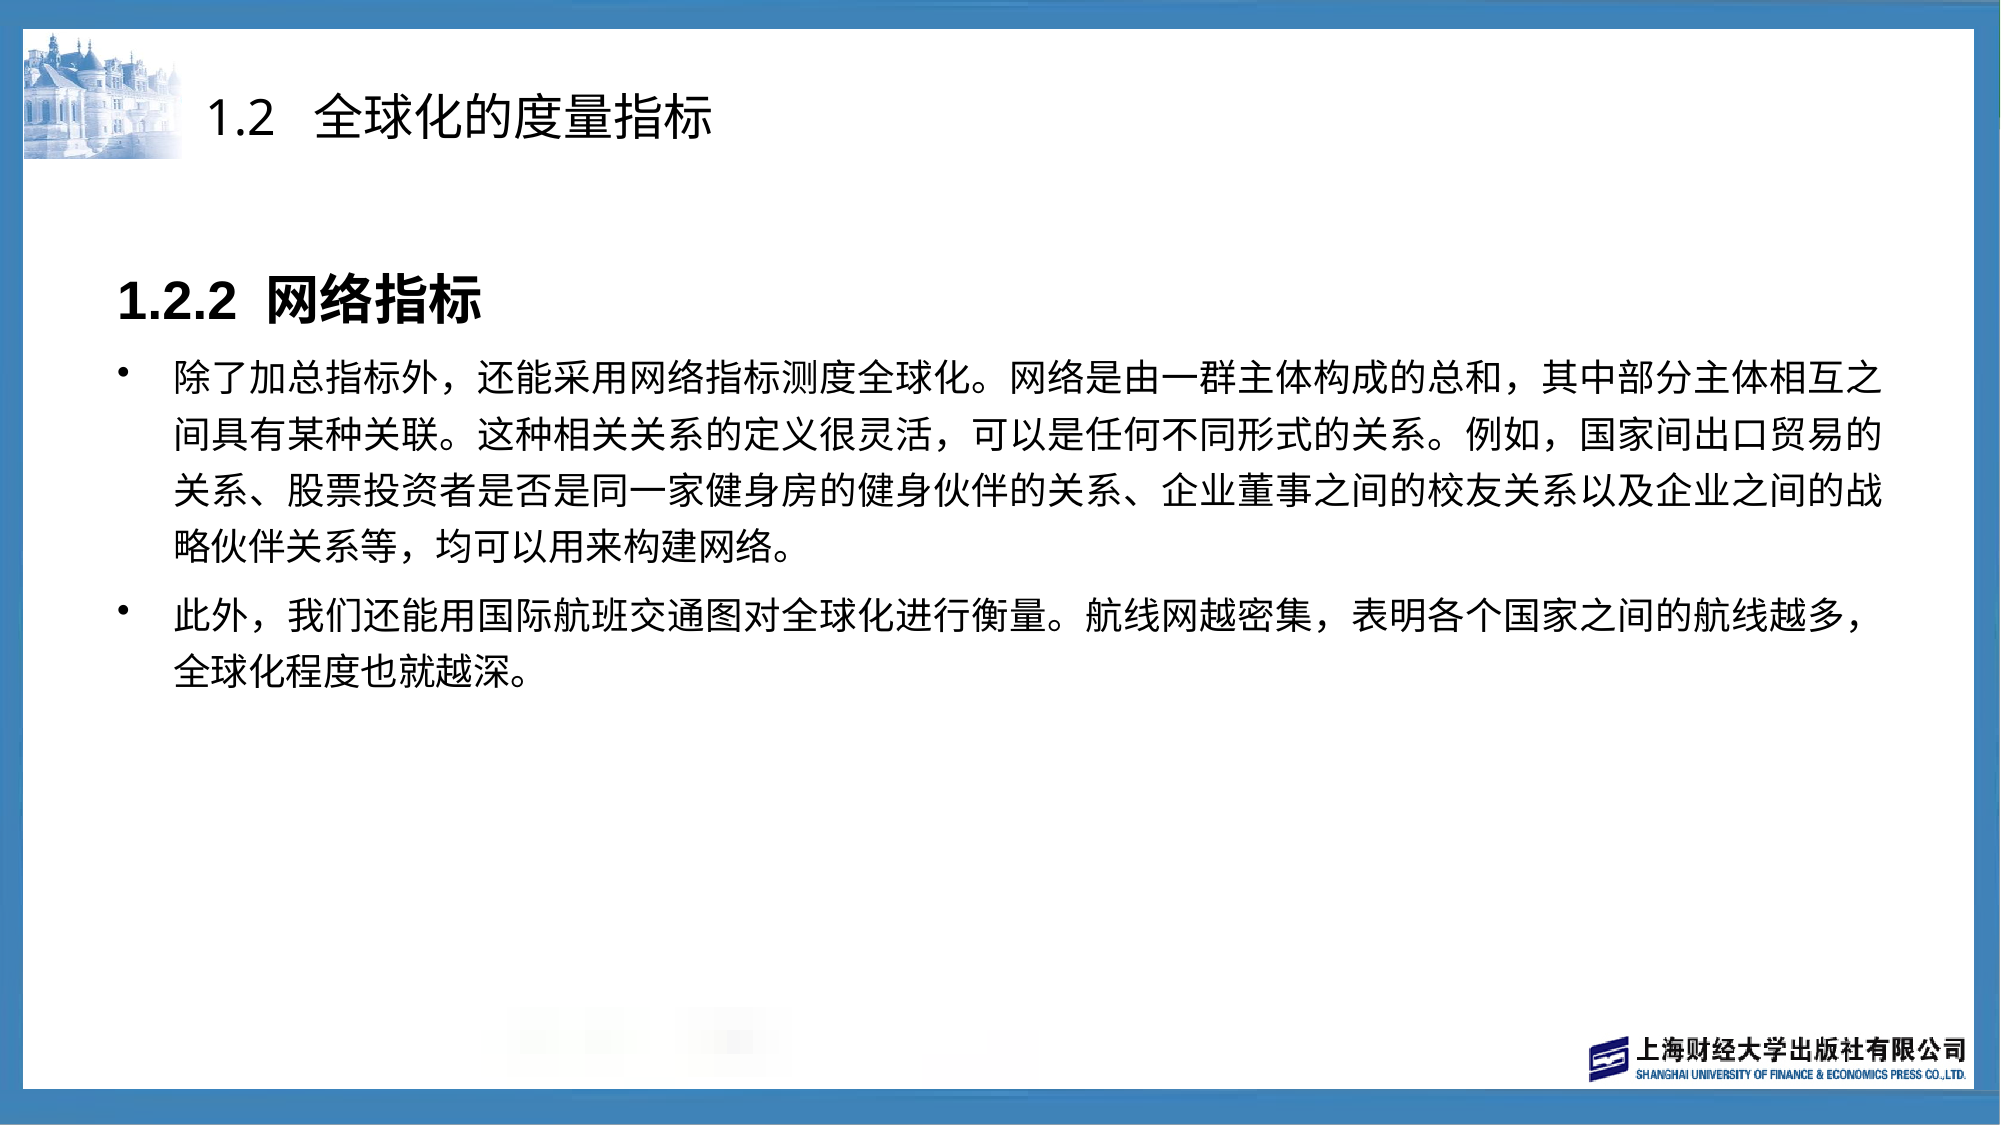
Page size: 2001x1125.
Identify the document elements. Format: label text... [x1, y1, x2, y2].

list 1.2.2 网络指标 除了加总指标外，还能采用网络指标测度全球化。网络是由一群主体构成的总和，其中部分主体相互之间具有某种关联。这种相关关系的定义很灵活，可以是任何不同形式的关系。例如，国家间出口贸易的关系、股票投资者是否是同一家健身房的健身伙伴的关系、企业董事之间的校友关系以及企业之间的战略伙伴关系等，均可以用来构建网络。 此外，我们还能用国际航班交通图对全球化进行衡量。航线网越密集，表明各个国家之间的航线越多，全球化程度也就越深。 [102, 241, 1898, 1065]
picture [0, 0, 2001, 1125]
title 1.2 全球化的度量指标 [190, 64, 1547, 168]
